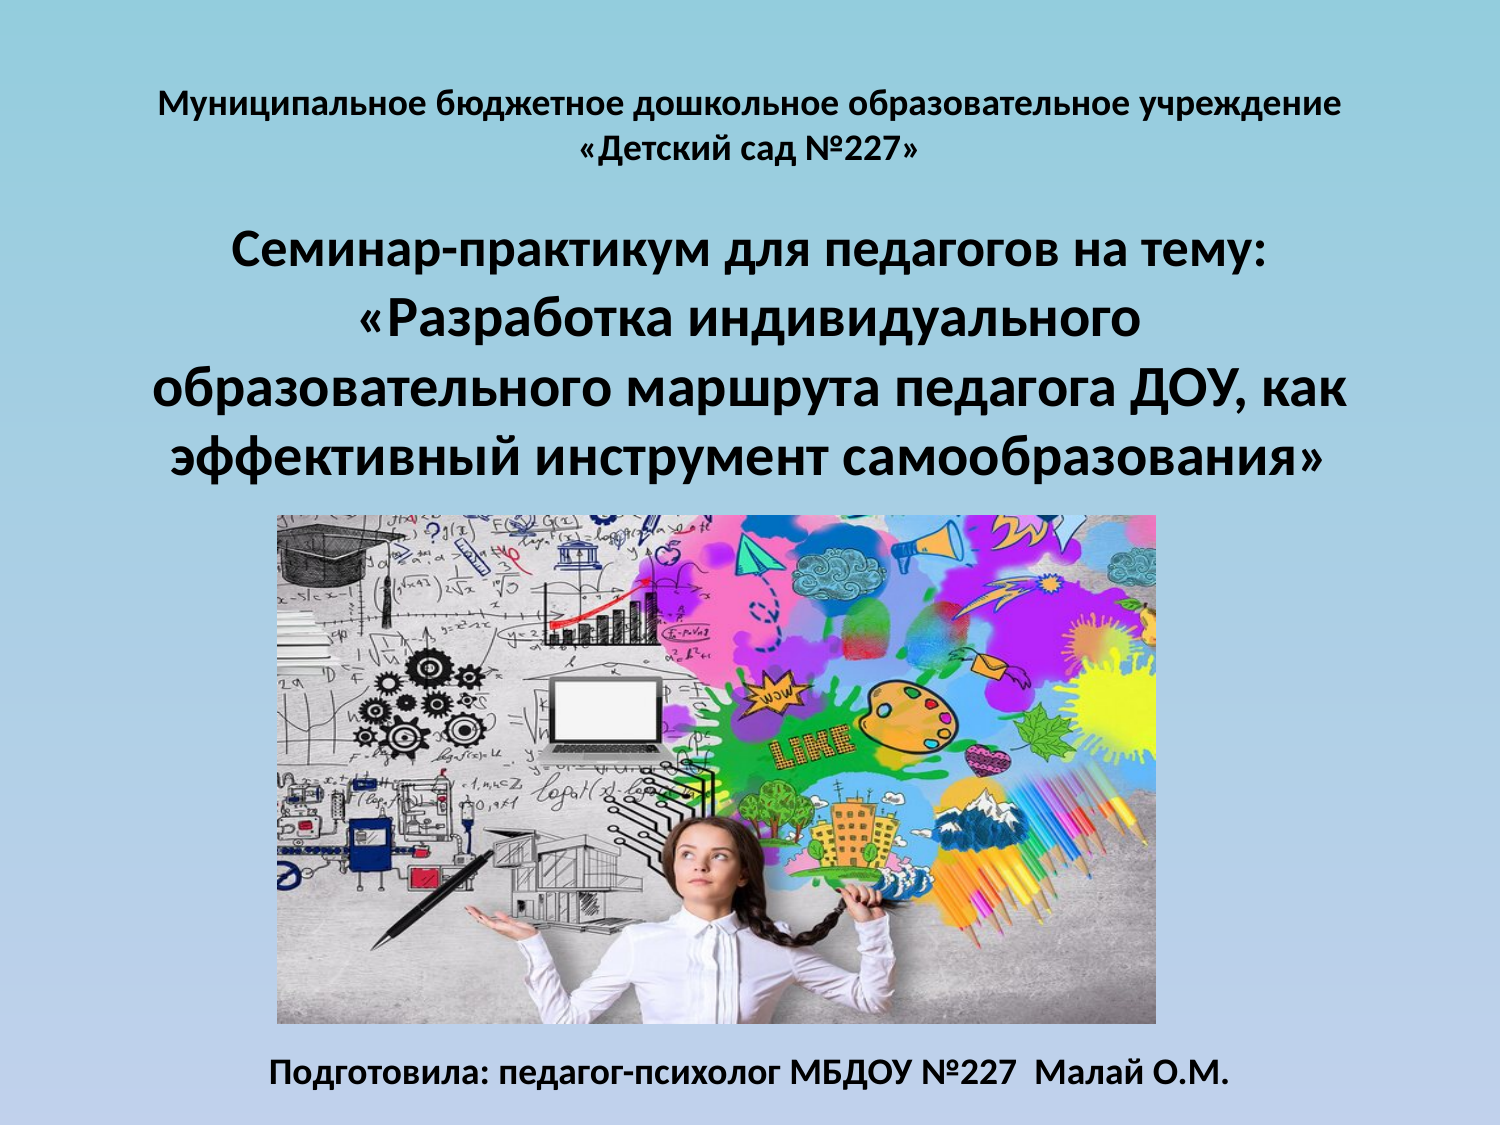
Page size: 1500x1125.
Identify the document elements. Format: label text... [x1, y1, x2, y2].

title Муниципальное бюджетное дошкольное образовательное учреждение «Детский сад №227» Семинар-практикум для педагогов на тему: «Разработка индивидуального образовательного маршрута педагога ДОУ, как эффективный инструмент самообразования» Подготовила: педагог-психолог МБДОУ №227 Малай О.М. [112, 0, 1388, 1125]
picture [277, 514, 1156, 1024]
